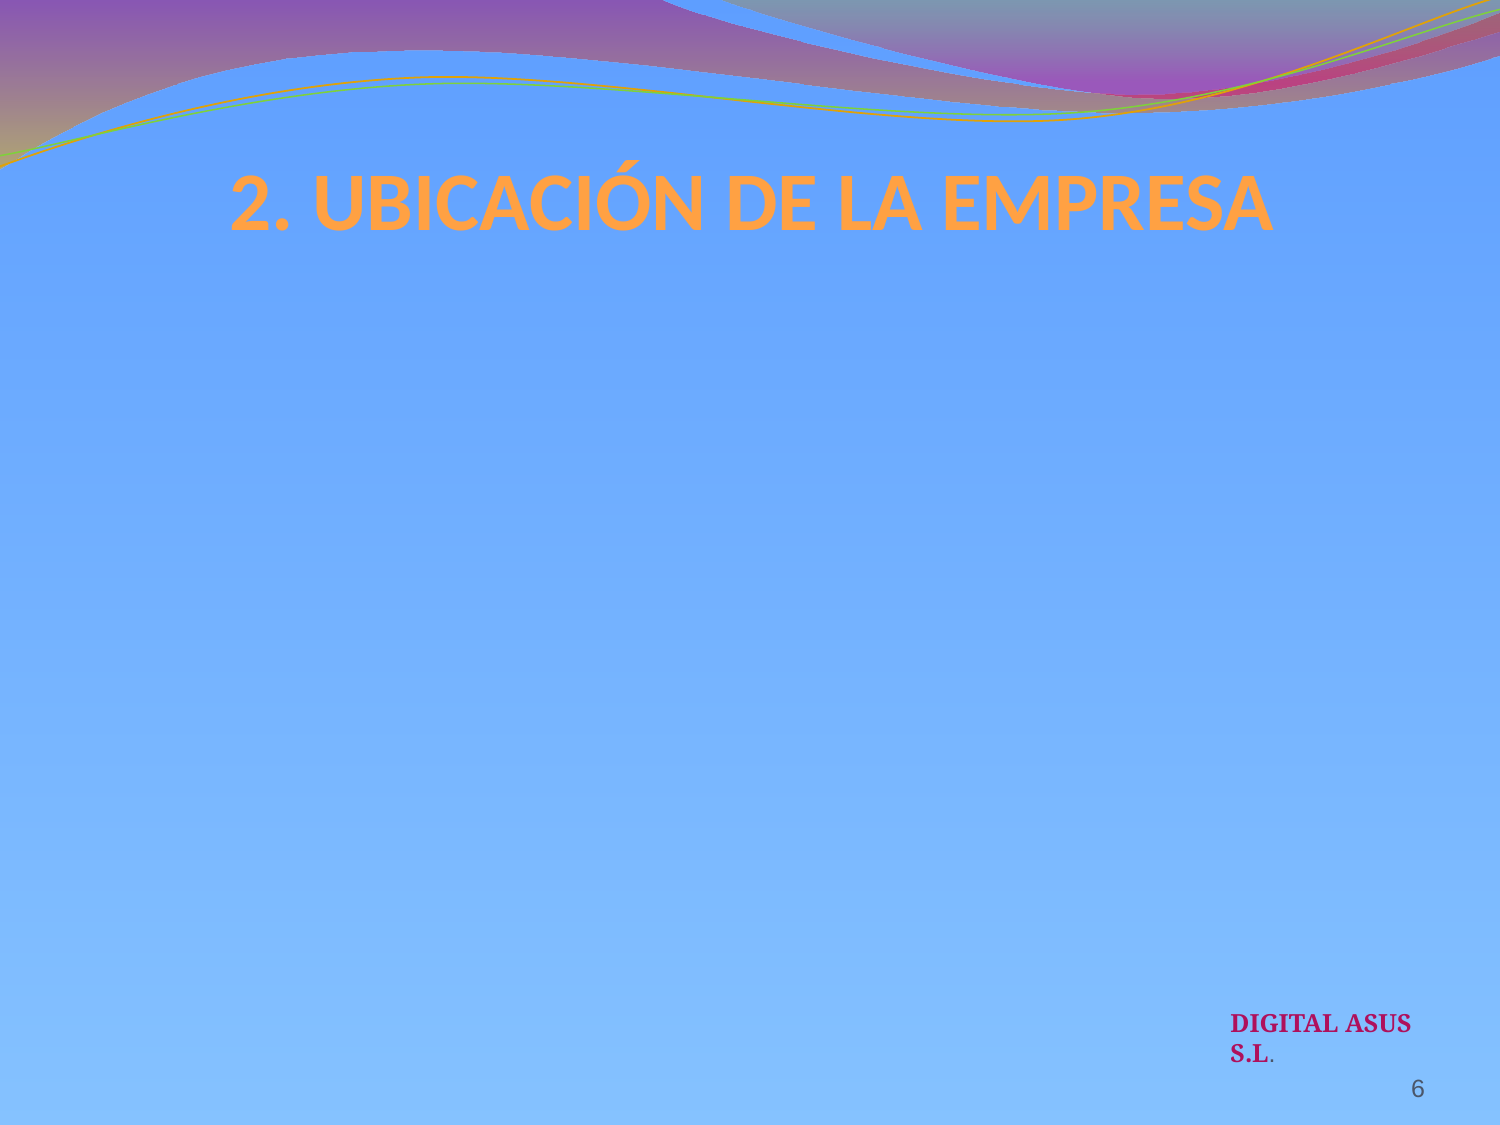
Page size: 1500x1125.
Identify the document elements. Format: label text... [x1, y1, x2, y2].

slide_number 6 [1299, 1042, 1425, 1103]
text_box 2. UBICACIÓN DE LA EMPRESA [76, 148, 1427, 247]
text_box Flexibilidad: [704, 13, 773, 18]
text_box DIGITAL ASUS S.L. [1230, 1019, 1453, 1068]
